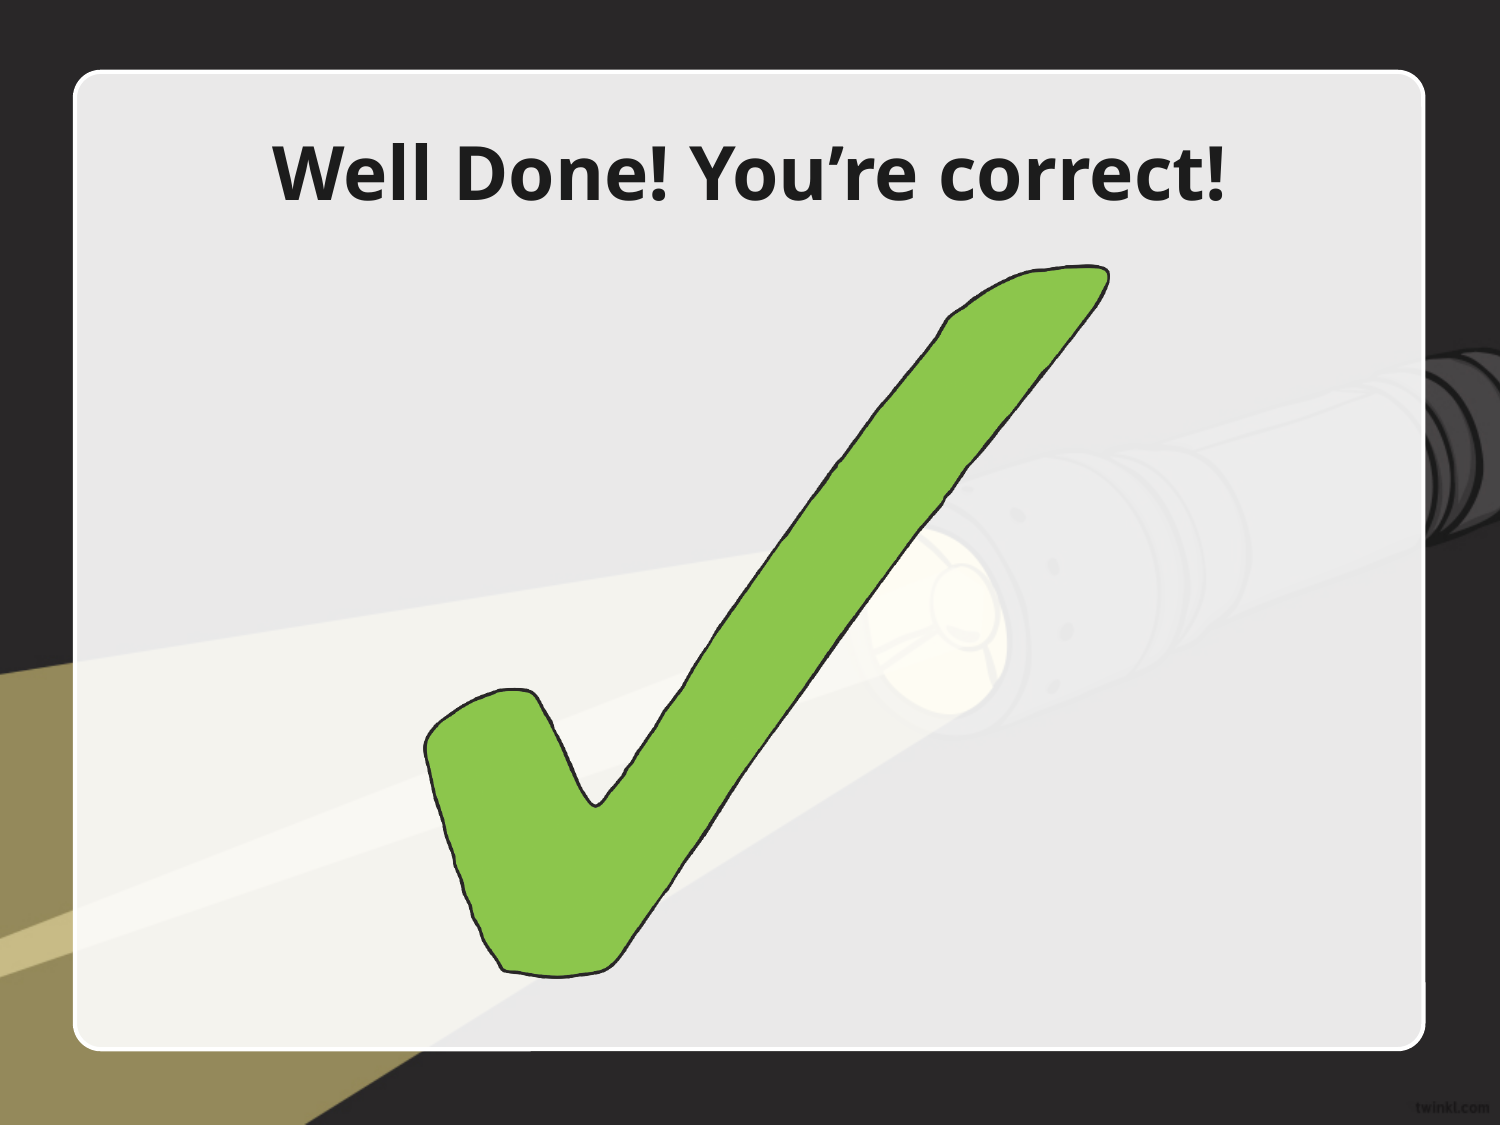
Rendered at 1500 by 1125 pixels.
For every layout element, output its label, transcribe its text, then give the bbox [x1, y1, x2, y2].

picture [0, 0, 1500, 1125]
text_box Well Done! You’re correct! [75, 125, 1425, 226]
